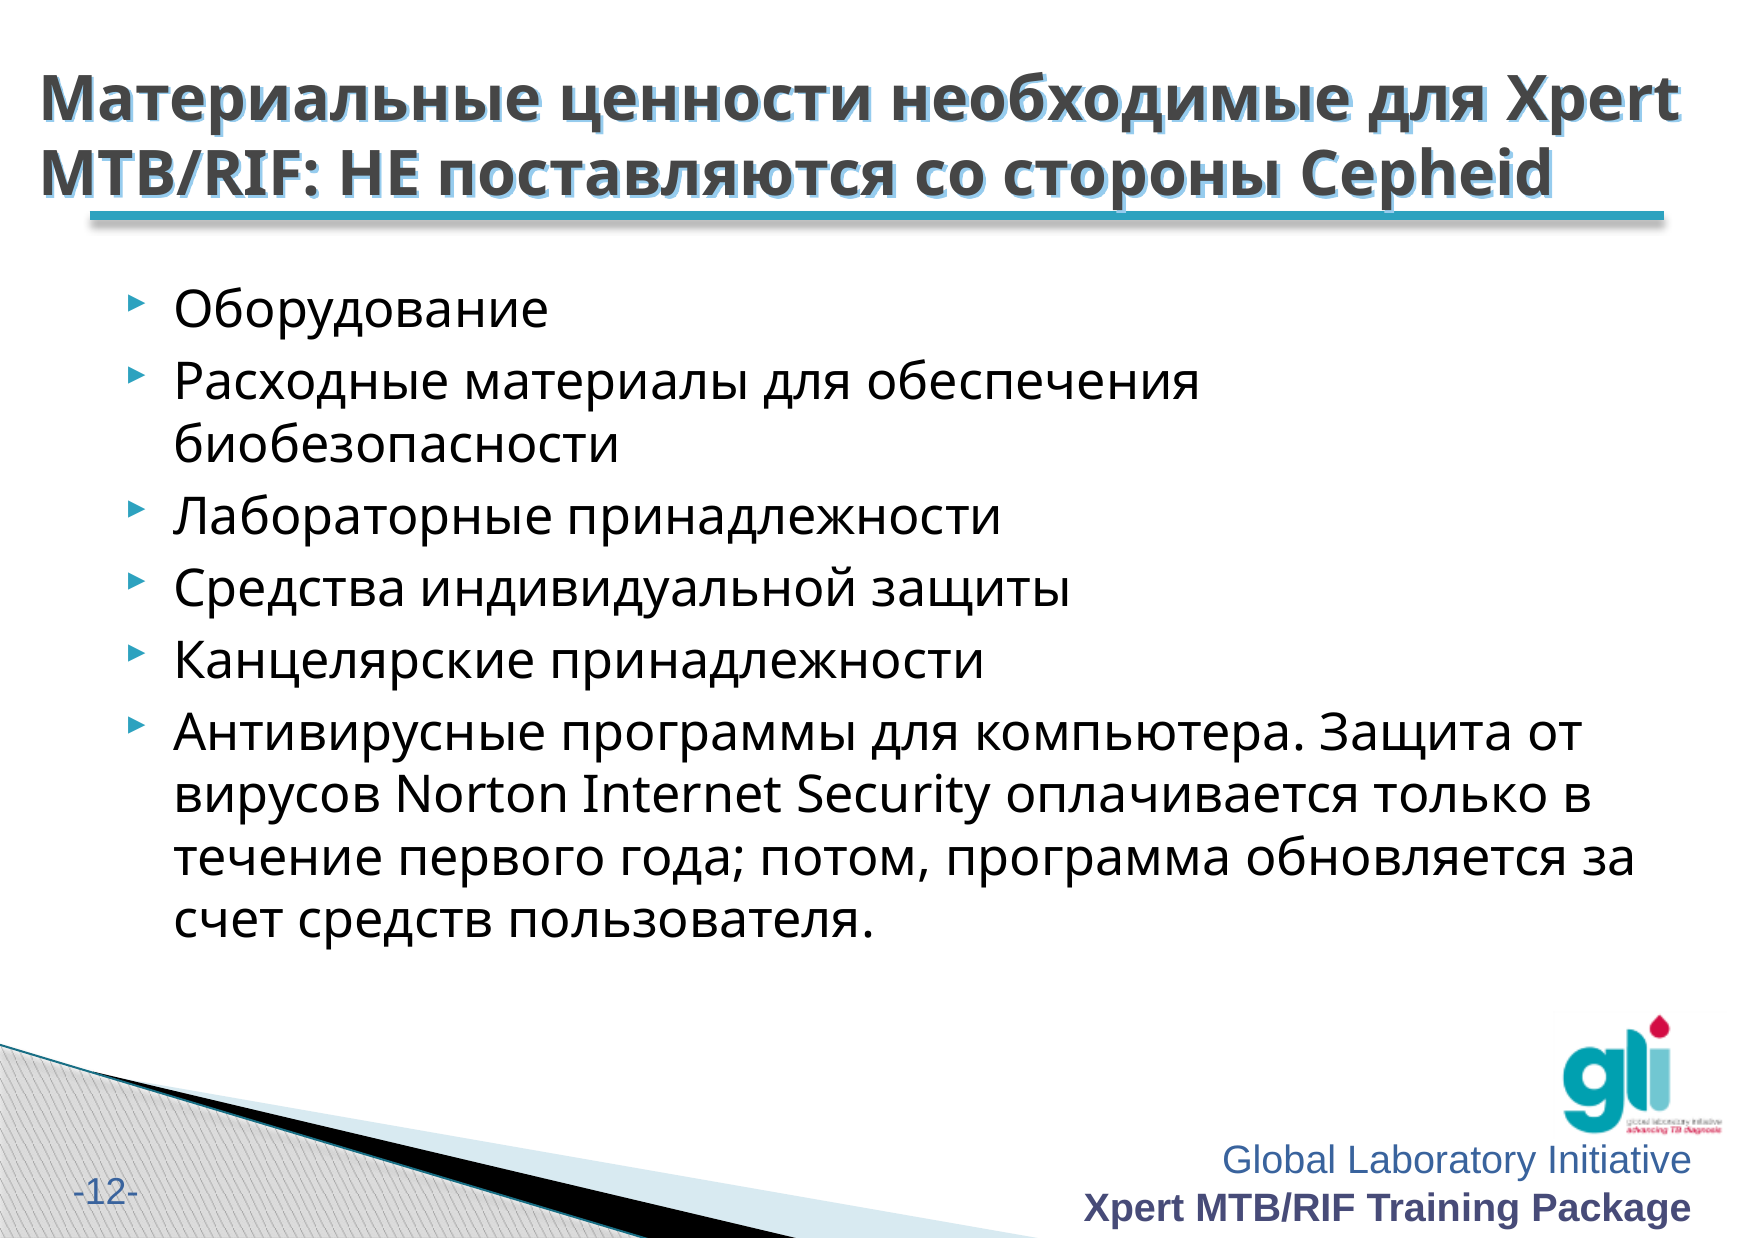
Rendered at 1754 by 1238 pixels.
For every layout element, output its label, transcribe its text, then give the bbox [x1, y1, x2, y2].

picture [1553, 1011, 1727, 1139]
title Материальные ценности необходимые для Xpert MTB/RIF: НЕ поставляются со стороны Cepheid [38, 49, 1716, 216]
list Оборудование Расходные материалы для обеспечения биобезопасности Лабораторные принадлежности Средства индивидуальной защиты Канцелярские принадлежности Aнтивирусные программы для компьютера. Защита от вирусов Norton Internet Security оплачивается только в течение первого года; потом, программа обновляется за счет средств пользователя. [87, 267, 1666, 996]
